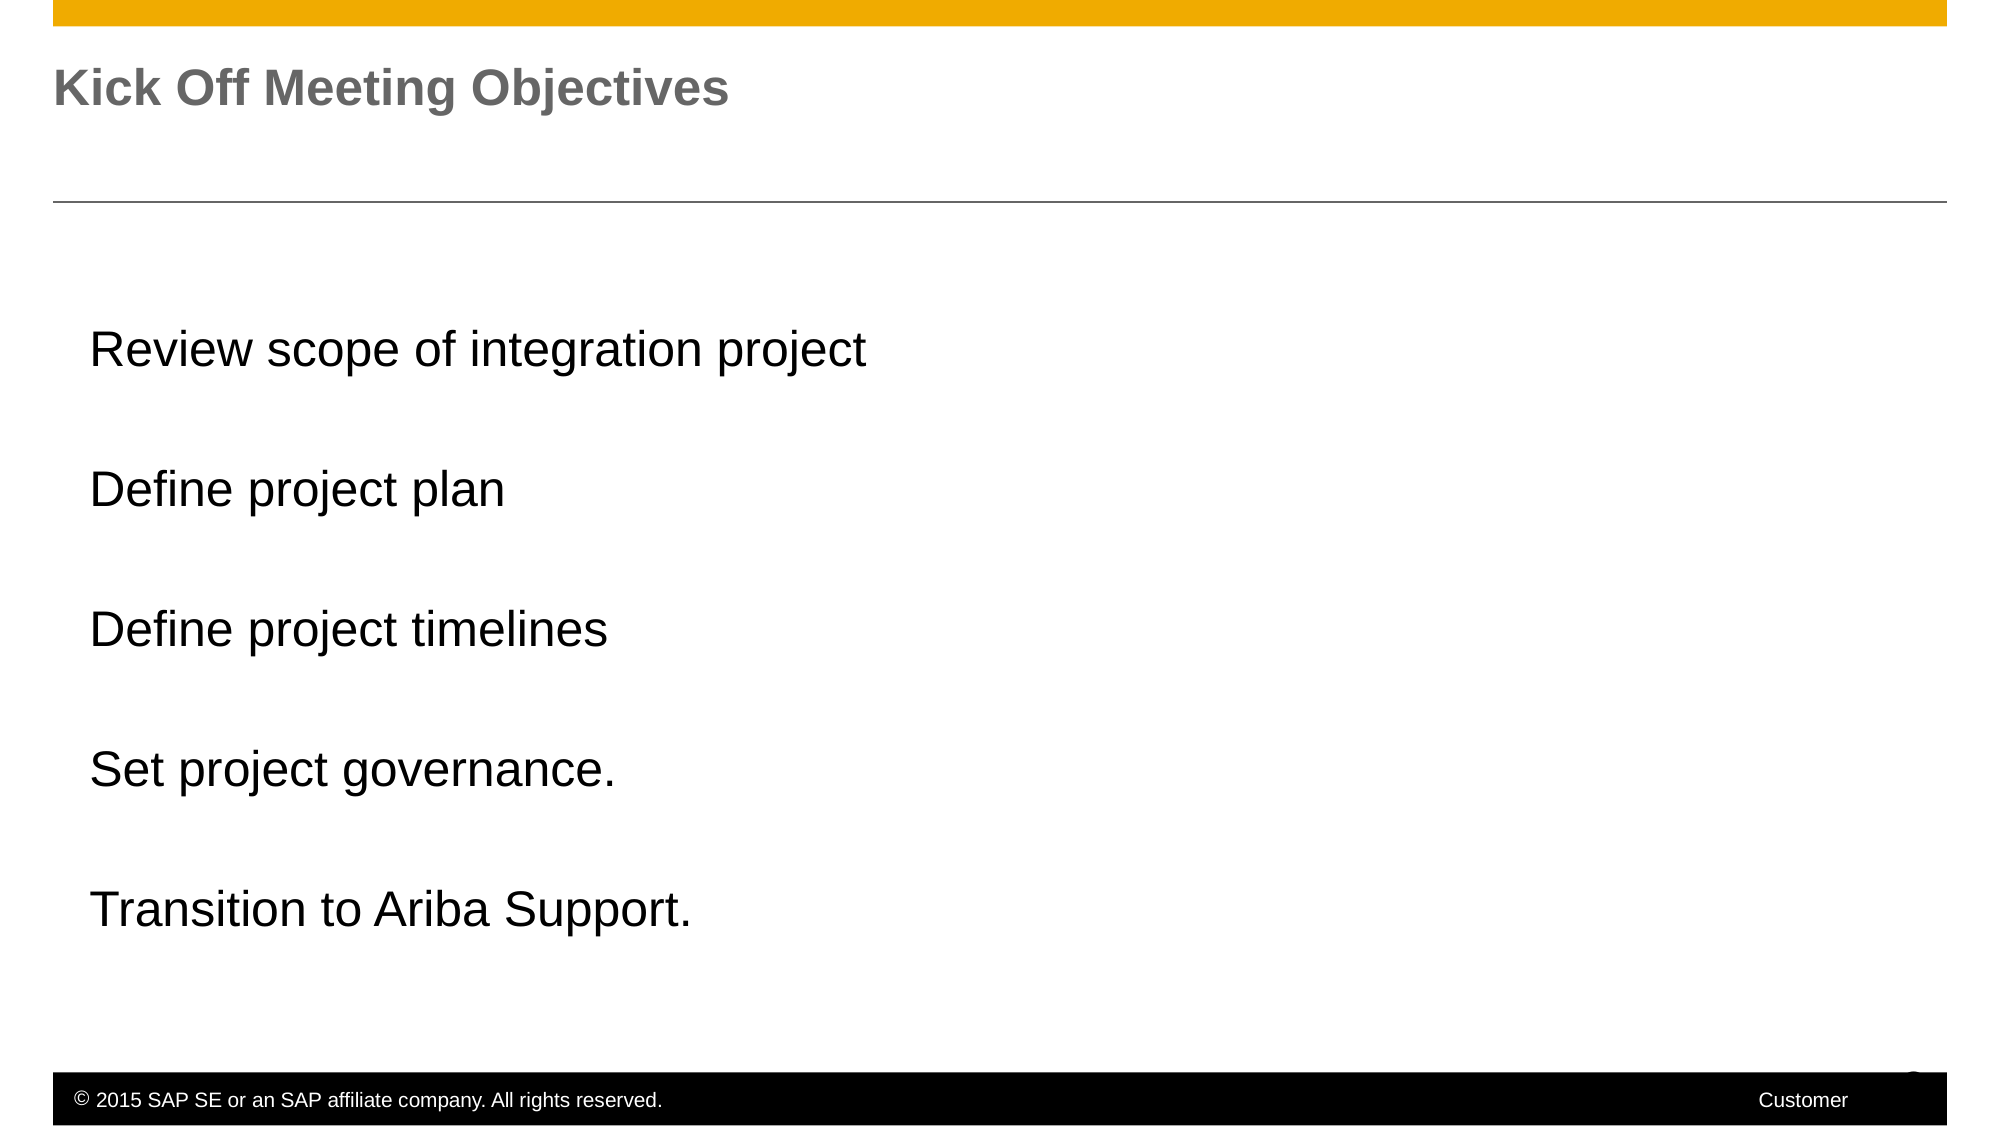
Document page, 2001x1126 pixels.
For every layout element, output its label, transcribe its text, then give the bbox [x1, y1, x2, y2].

slide_number 3 [1883, 1050, 2001, 1076]
title Kick Off Meeting Objectives [53, 53, 1947, 178]
list Review scope of integration project Define project plan Define project timelines Set project governance. Transition to Ariba Support. [71, 277, 1930, 999]
